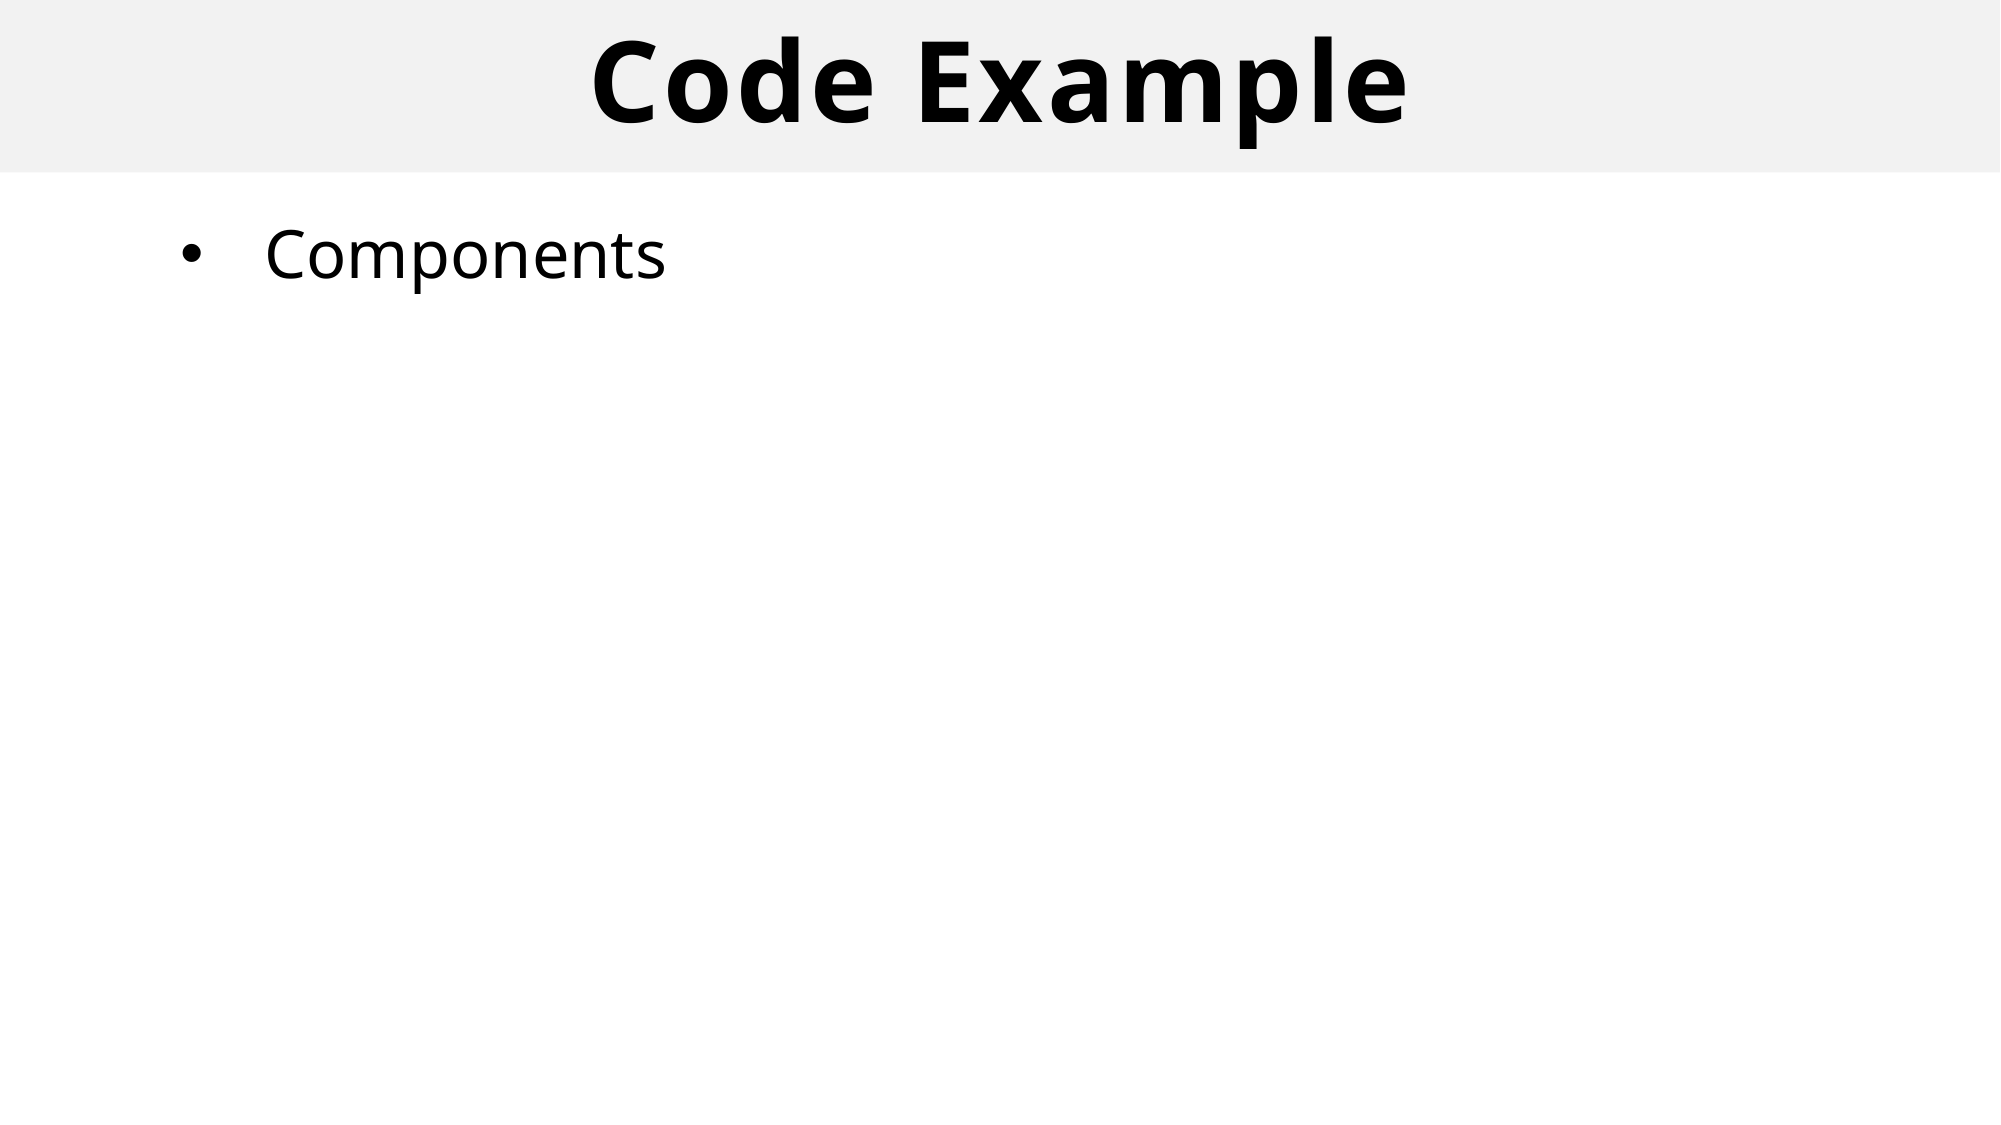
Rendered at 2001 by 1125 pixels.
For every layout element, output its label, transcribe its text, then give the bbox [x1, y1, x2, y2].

title Code Example [0, 0, 2000, 172]
text_box Components [0, 172, 2000, 333]
